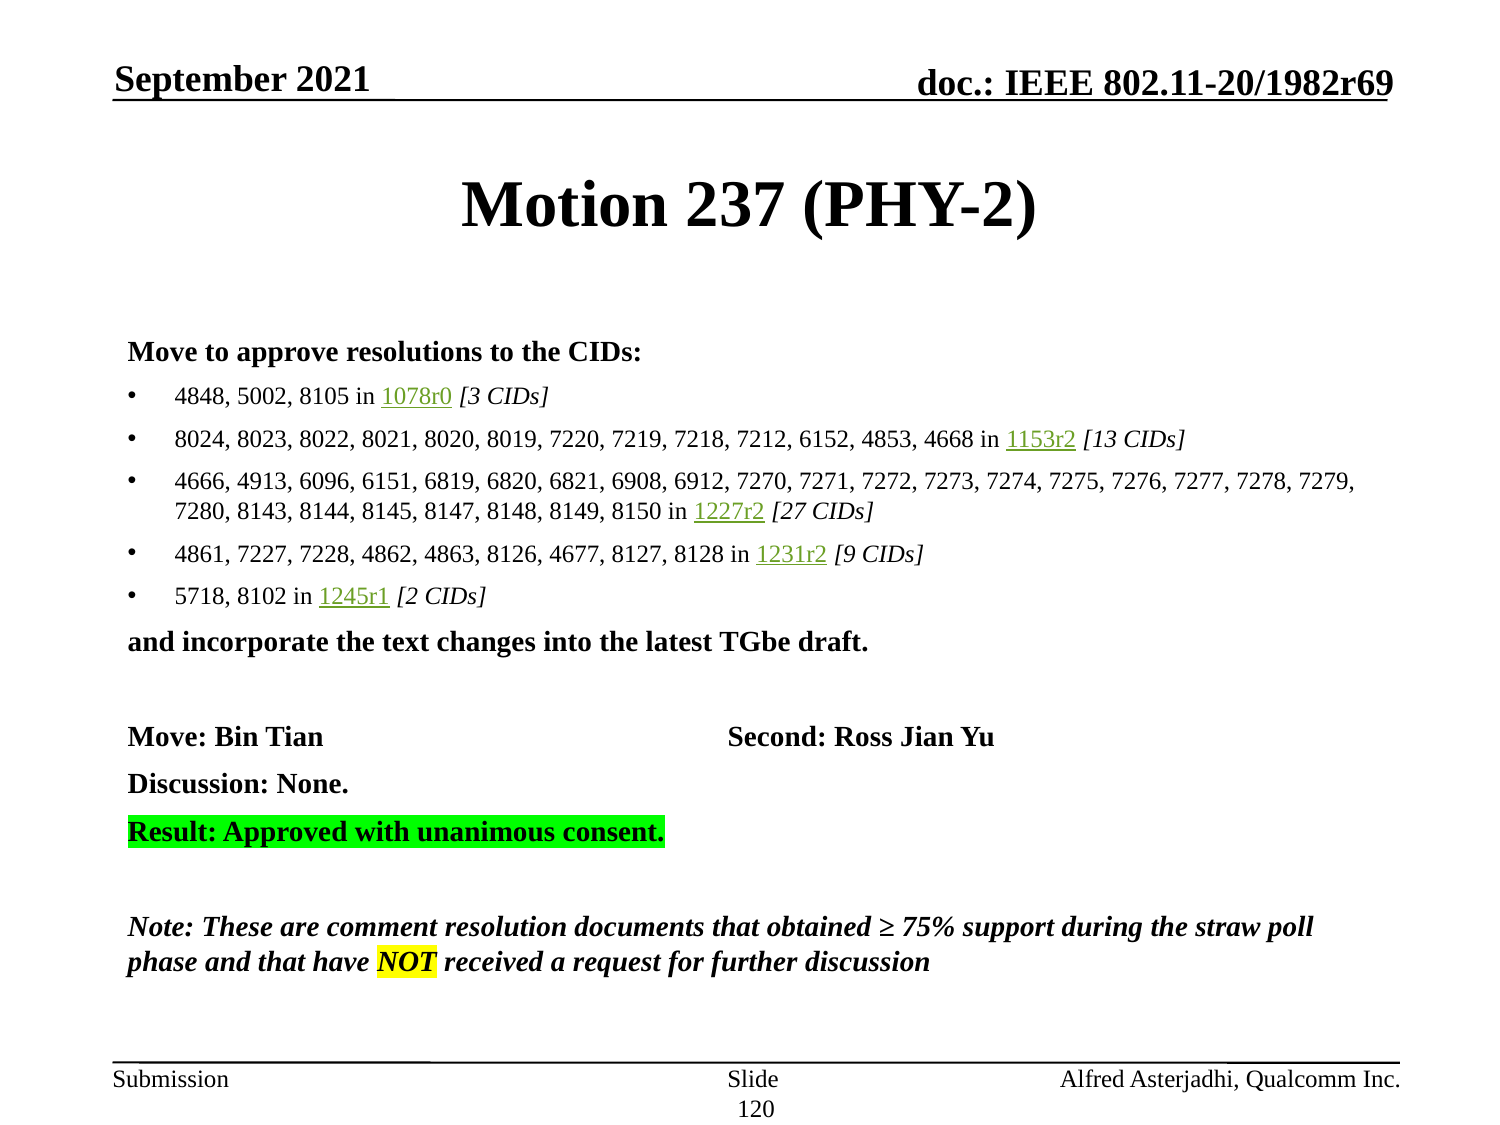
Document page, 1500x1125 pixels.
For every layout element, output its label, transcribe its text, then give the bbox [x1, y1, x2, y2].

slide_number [114, 54, 423, 100]
footer Alfred Asterjadhi, Qualcomm Inc. [878, 1061, 1402, 1093]
list Move to approve resolutions to the CIDs: 4848, 5002, 8105 in 1078r0 [3 CIDs] 8024, 8023, 8022, 8021, 8020, 8019, 7220, 7219, 7218, 7212, 6152, 4853, 4668 in 1153r2 [13 CIDs] 4666, 4913, 6096, 6151, 6819, 6820, 6821, 6908, 6912, 7270, 7271, 7272, 7273, 7274, 7275, 7276, 7277, 7278, 7279, 7280, 8143, 8144, 8145, 8147, 8148, 8149, 8150 in 1227r2 [27 CIDs] 4861, 7227, 7228, 4862, 4863, 8126, 4677, 8127, 8128 in 1231r2 [9 CIDs] 5718, 8102 in 1245r1 [2 CIDs] and incorporate the text changes into the latest TGbe draft. Move: Bin Tian Second: Ross Jian Yu Discussion: None. Result: Approved with unanimous consent. Note: These are comment resolution documents that obtained ≥ 75% support during the straw poll phase and that have NOT received a request for further discussion [112, 324, 1388, 1063]
slide_number Slide 120 [712, 1061, 800, 1123]
title Motion 237 (PHY-2) [112, 112, 1388, 288]
